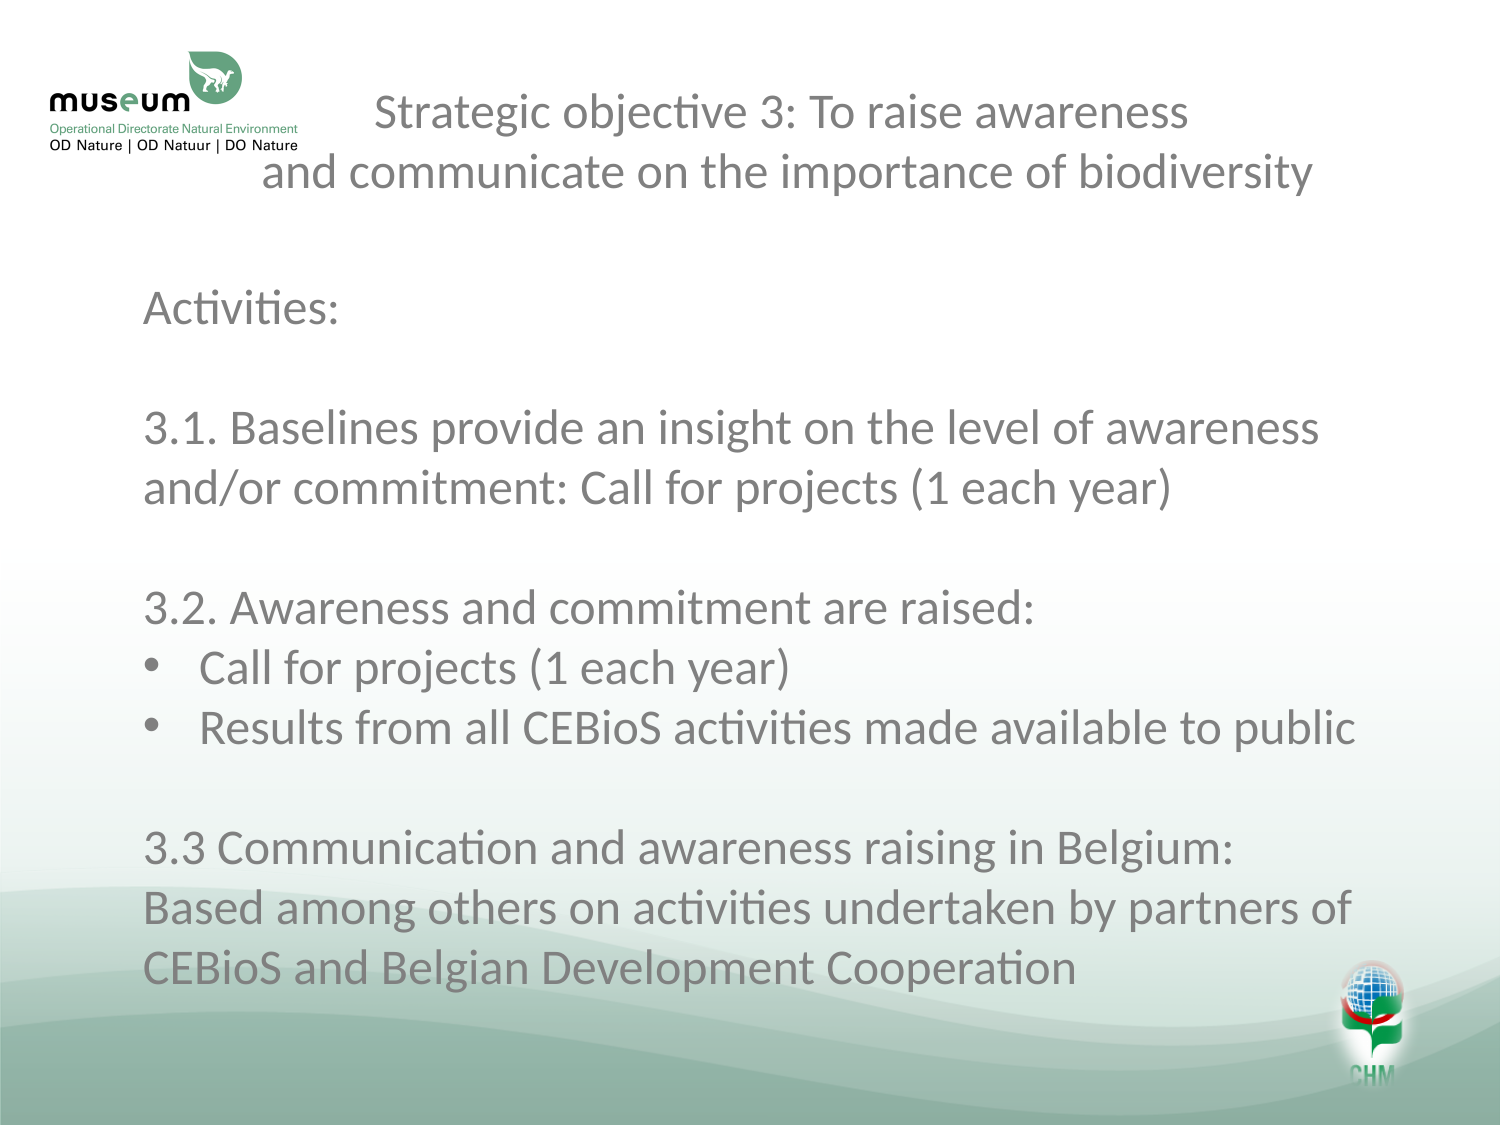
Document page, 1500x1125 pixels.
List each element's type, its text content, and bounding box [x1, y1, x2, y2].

title Strategic objective 3: To raise awareness and communicate on the importance of biodiversity [75, 45, 1425, 233]
picture [0, 0, 1500, 1125]
text_box Activities: 3.1. Baselines provide an insight on the level of awareness and/or commitment: Call for projects (1 each year) 3.2. Awareness and commitment are raised: Call for projects (1 each year) Results from all CEBioS activities made available to public 3.3 Communication and awareness raising in Belgium: Based among others on activities undertaken by partners of CEBioS and Belgian Development Cooperation [51, 265, 1449, 1004]
